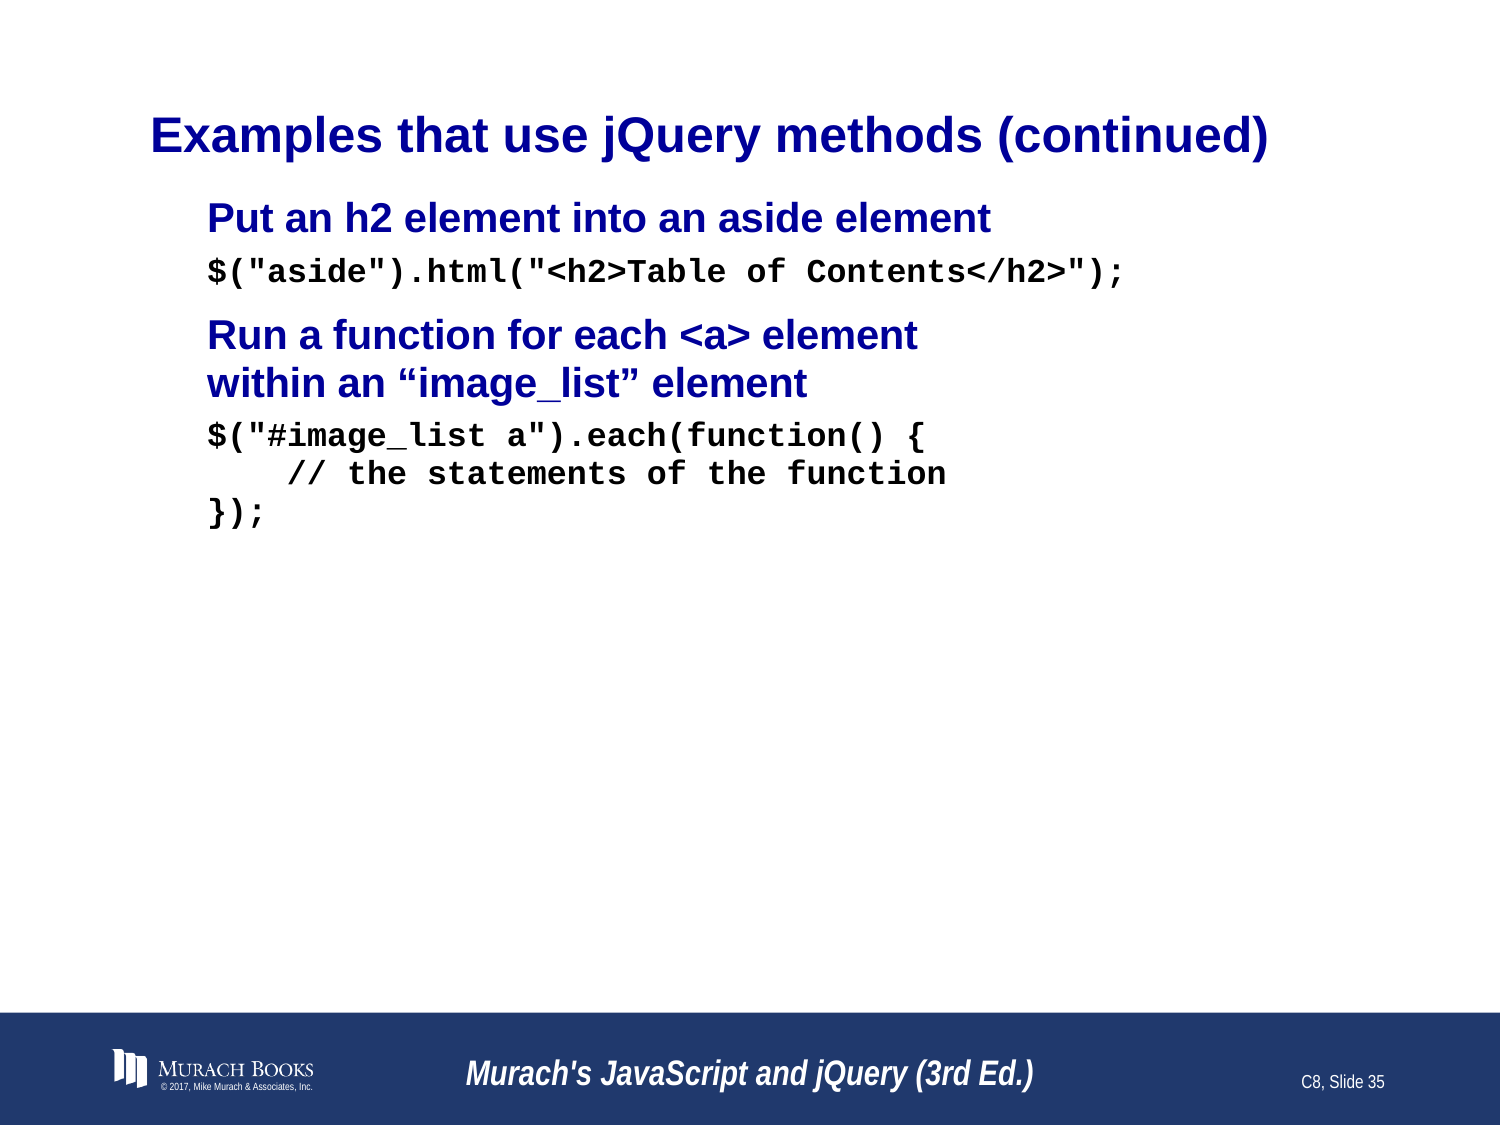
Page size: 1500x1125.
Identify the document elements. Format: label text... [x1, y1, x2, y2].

slide_number C8, Slide 35 [1087, 1025, 1400, 1100]
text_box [149, 174, 1350, 533]
footer © 2017, Mike Murach & Associates, Inc. [12, 1025, 463, 1100]
slide_number Murach's JavaScript and jQuery (3rd Ed.) [463, 1025, 1050, 1100]
title Examples that use jQuery methods (continued) [150, 102, 1350, 164]
